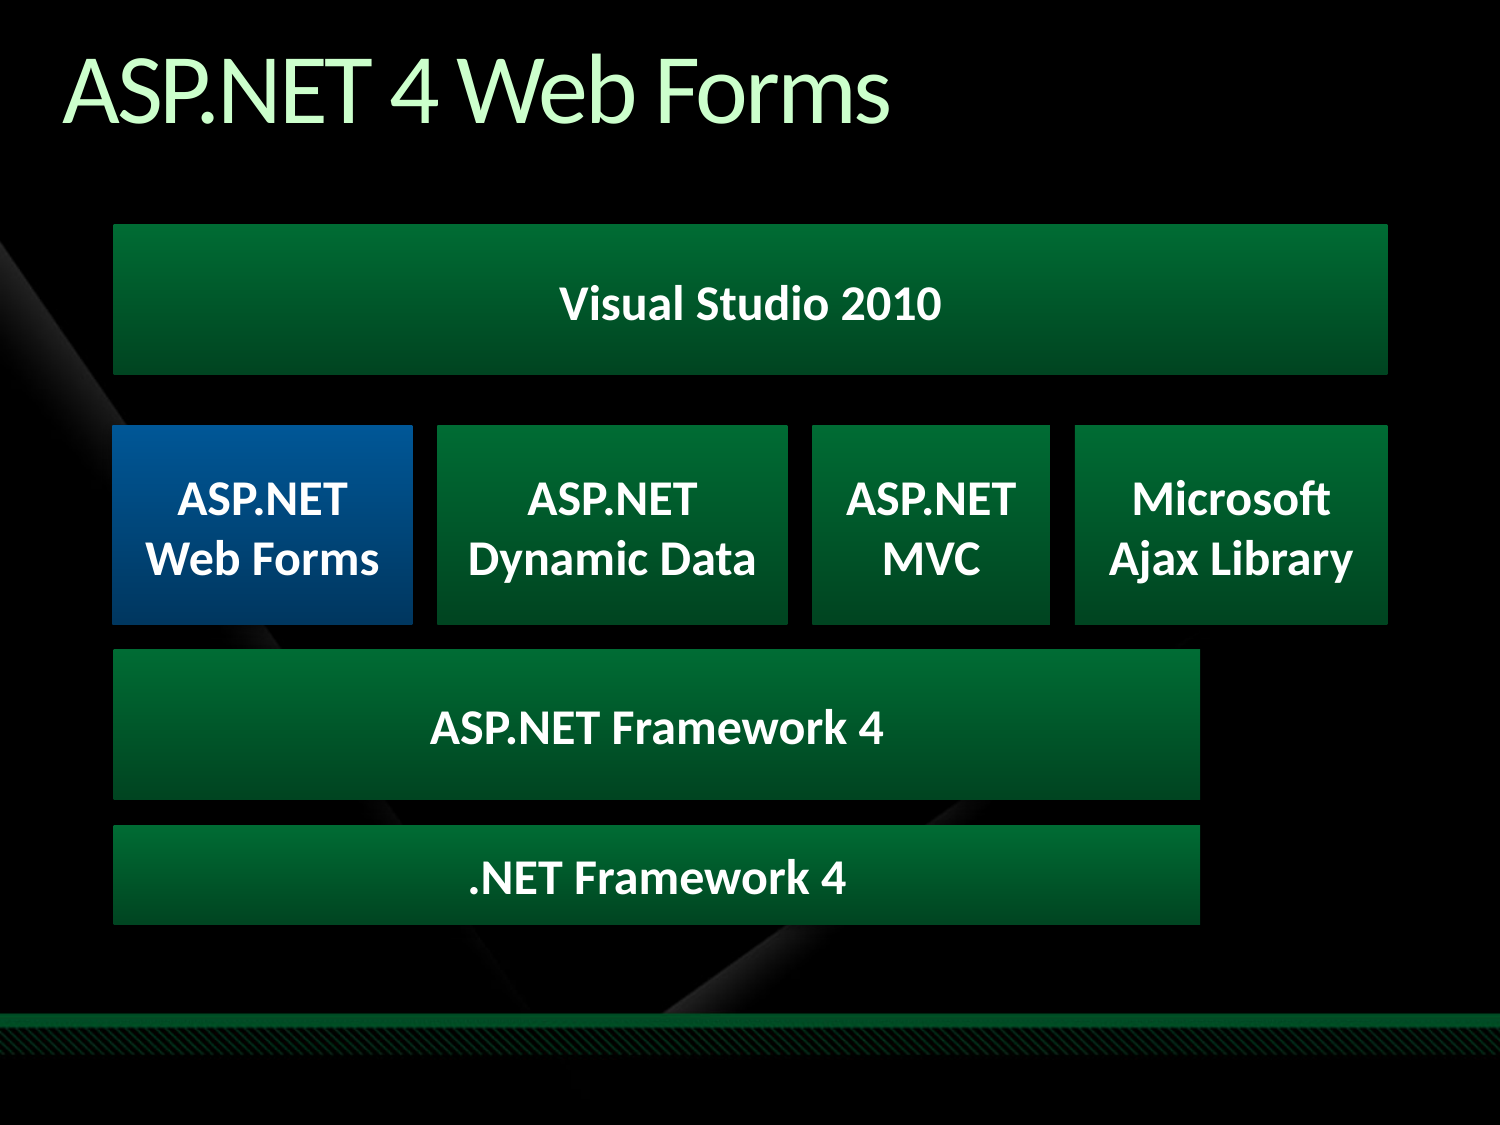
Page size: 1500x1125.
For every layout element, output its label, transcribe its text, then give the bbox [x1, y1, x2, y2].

text_box ASP.NET MVC [812, 425, 1050, 625]
picture [0, 0, 1500, 1125]
text_box Visual Studio 2010 [113, 224, 1388, 375]
text_box ASP.NET Web Forms [112, 425, 413, 625]
text_box ASP.NET Dynamic Data [437, 425, 788, 625]
text_box Microsoft Ajax Library [1074, 425, 1388, 625]
text_box .NET Framework 4 [113, 825, 1201, 925]
title ASP.NET 4 Web Forms [62, 37, 1438, 147]
text_box ASP.NET Framework 4 [113, 649, 1201, 800]
